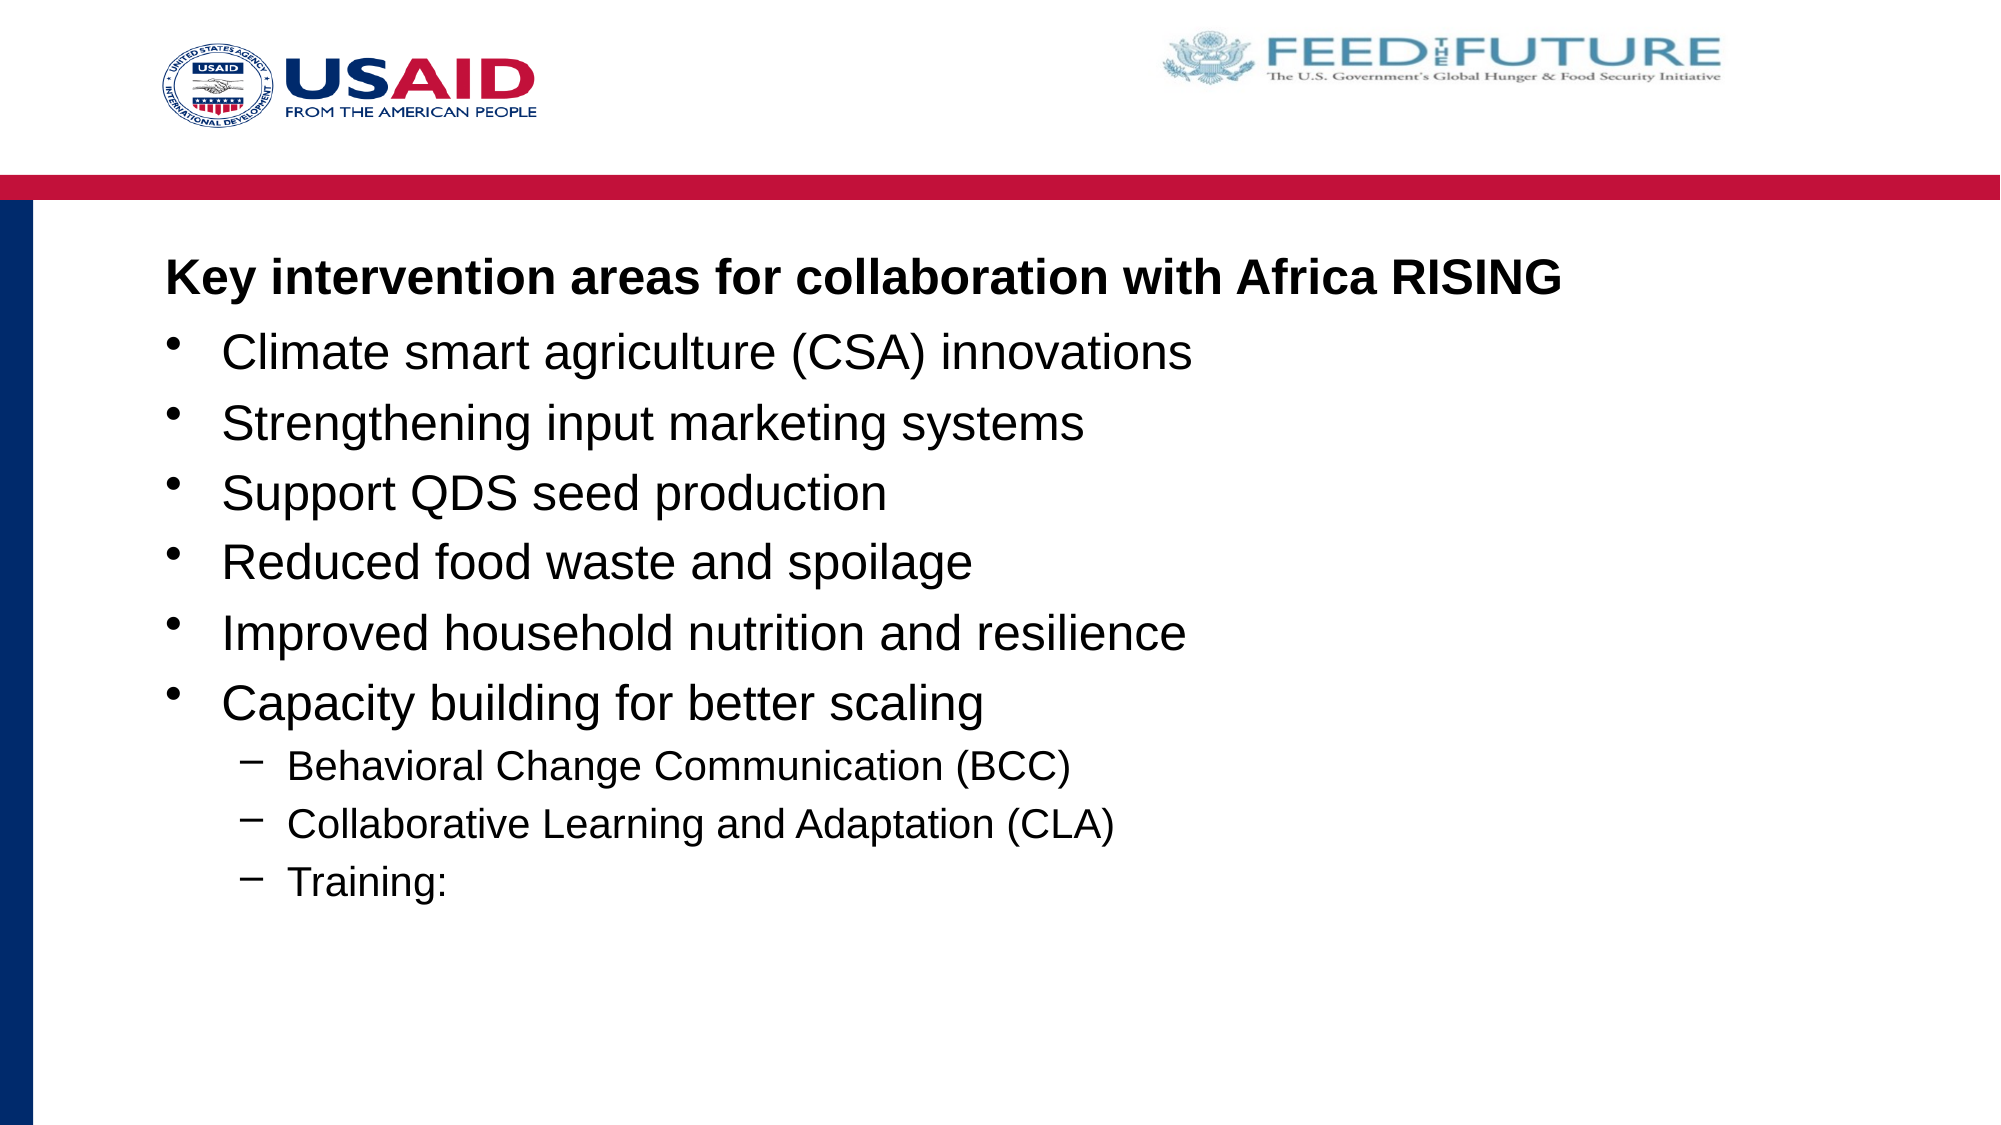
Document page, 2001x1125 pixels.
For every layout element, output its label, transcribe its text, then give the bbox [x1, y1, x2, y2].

picture [1116, 11, 1837, 152]
title Key intervention areas for collaboration with Africa RISING [150, 237, 1850, 312]
list Climate smart agriculture (CSA) innovations Strengthening input marketing systems Support QDS seed production Reduced food waste and spoilage Improved household nutrition and resilience Capacity building for better scaling Behavioral Change Communication (BCC) Collaborative Learning and Adaptation (CLA) Training: [150, 312, 1850, 1088]
picture [107, 17, 590, 158]
